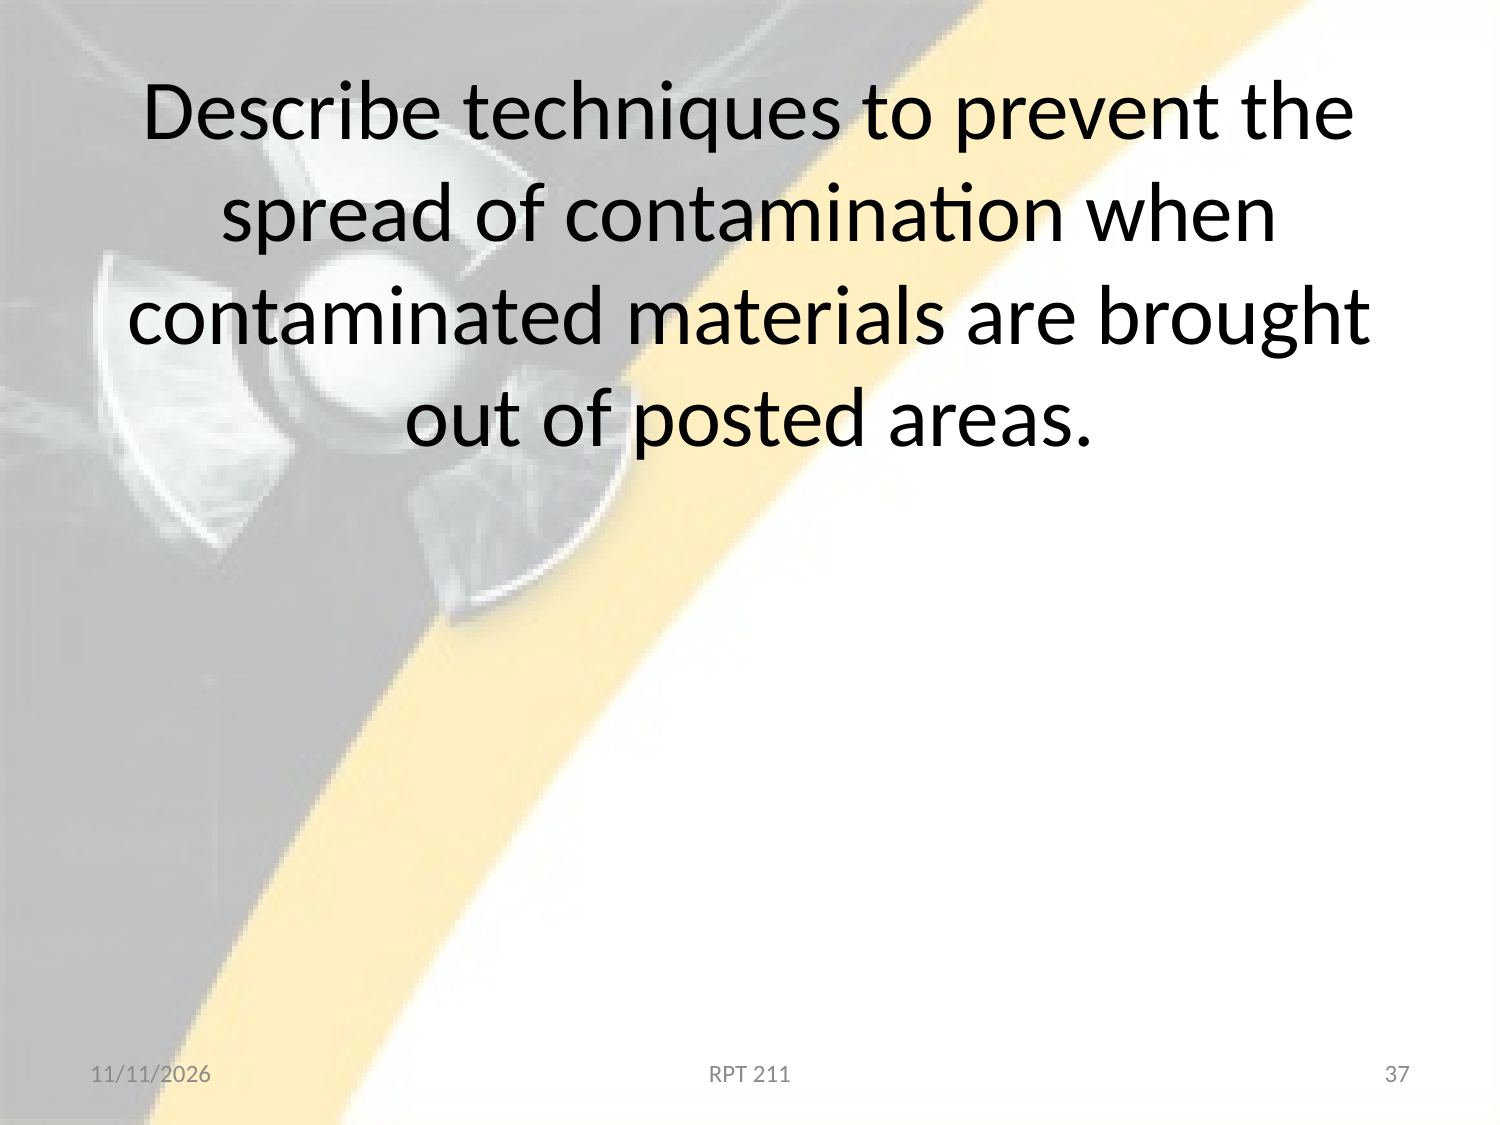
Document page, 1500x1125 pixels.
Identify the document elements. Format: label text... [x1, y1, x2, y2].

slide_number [75, 1042, 425, 1103]
slide_number 37 [1074, 1042, 1425, 1103]
footer RPT 211 [512, 1042, 988, 1103]
title Describe techniques to prevent the spread of contamination when contaminated materials are brought out of posted areas. [75, 45, 1425, 575]
